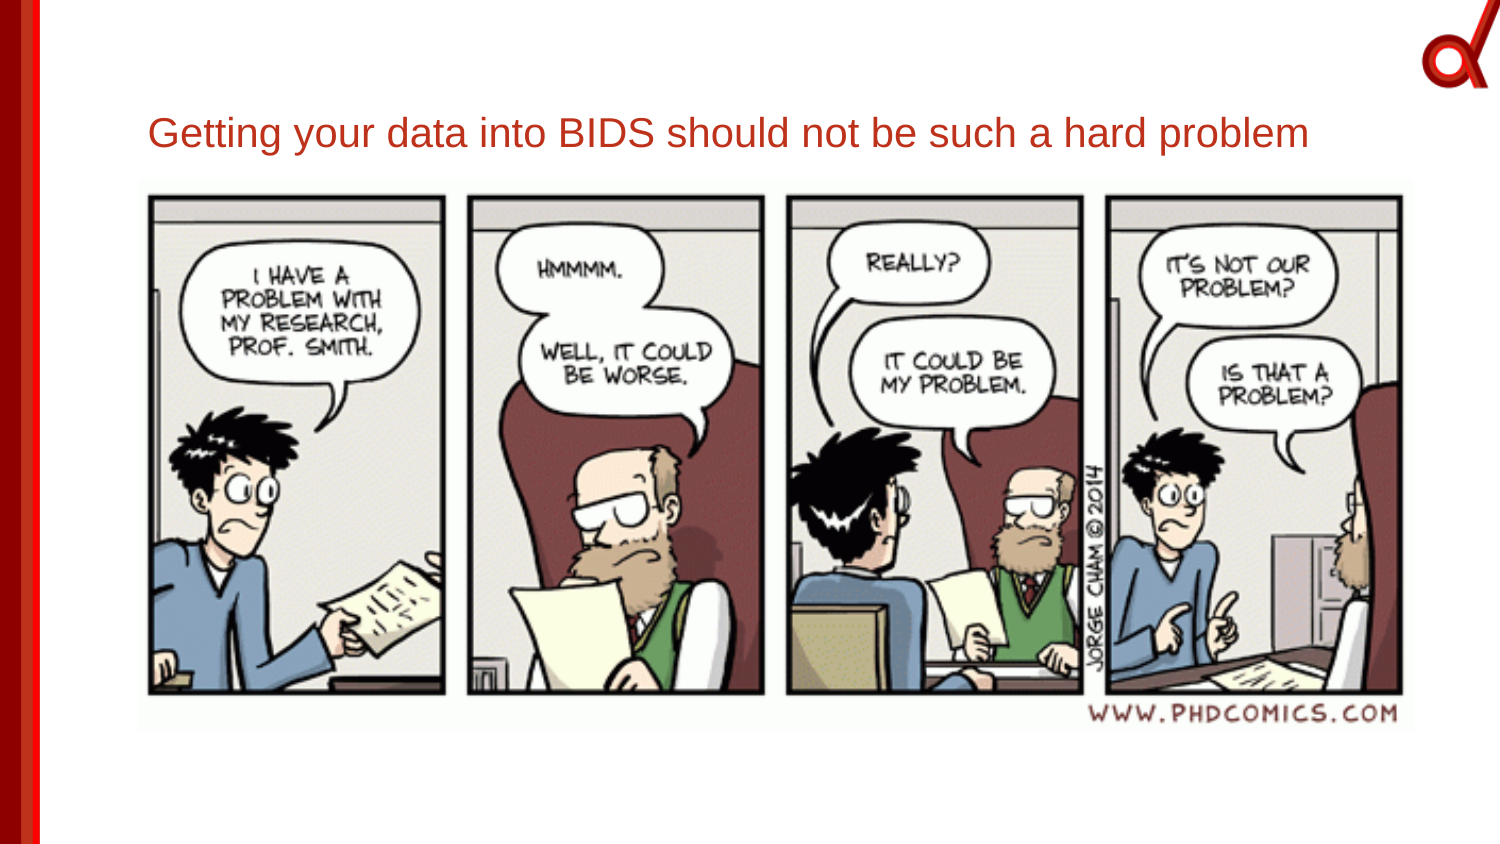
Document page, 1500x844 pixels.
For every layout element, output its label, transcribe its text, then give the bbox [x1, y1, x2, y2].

picture [138, 179, 1415, 733]
list Getting your data into BIDS should not be such a hard problem [147, 106, 1388, 157]
